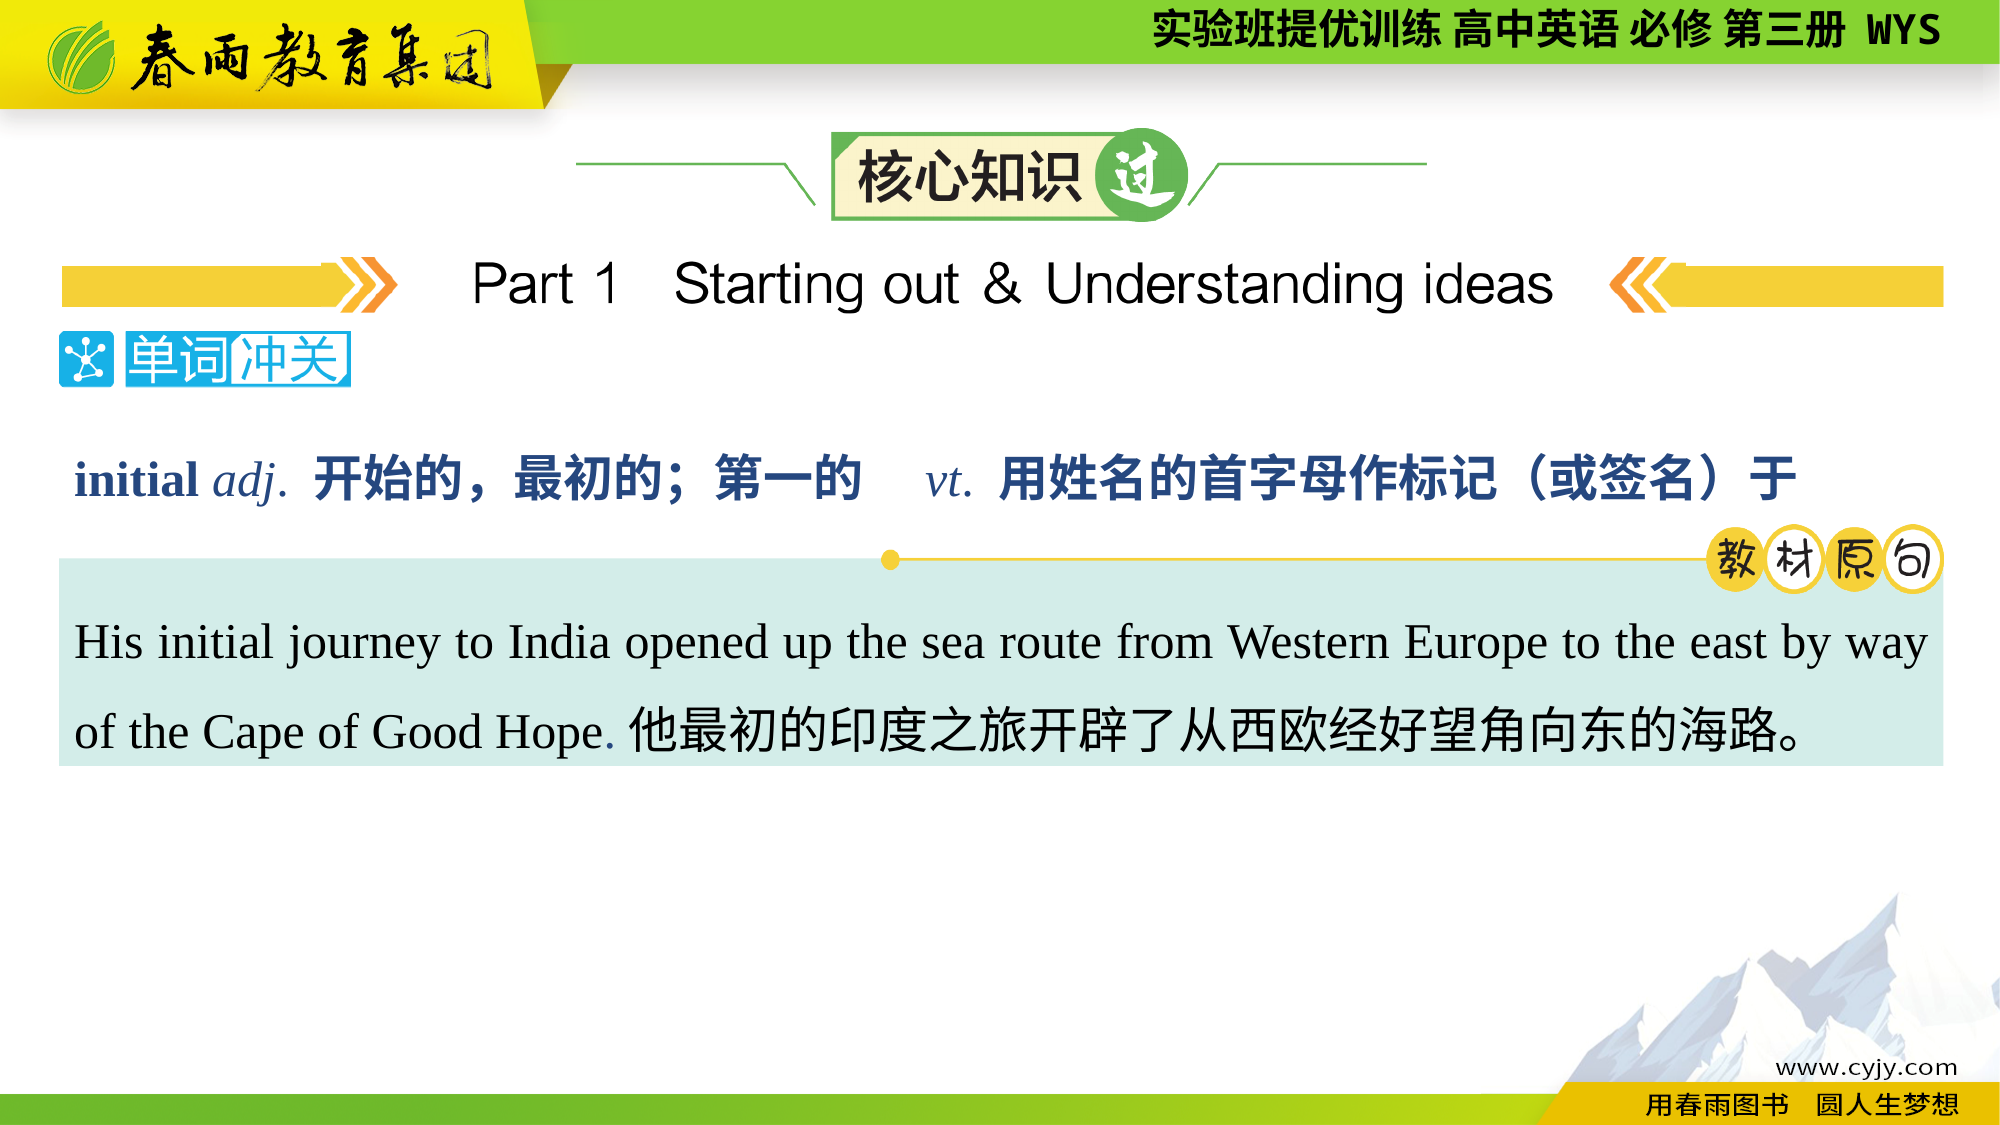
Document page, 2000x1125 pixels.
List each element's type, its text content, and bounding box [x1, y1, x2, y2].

picture [0, 0, 2000, 1125]
text_box His initial journey to India opened up the sea route from Western Europe to the east by way of the Cape of Good Hope.他最初的印度之旅开辟了从西欧经好望角向东的海路。 [59, 558, 1944, 766]
list initial adj. 开始的，最初的；第一的 vt. 用姓名的首字母作标记（或签名）于 [59, 408, 1944, 504]
